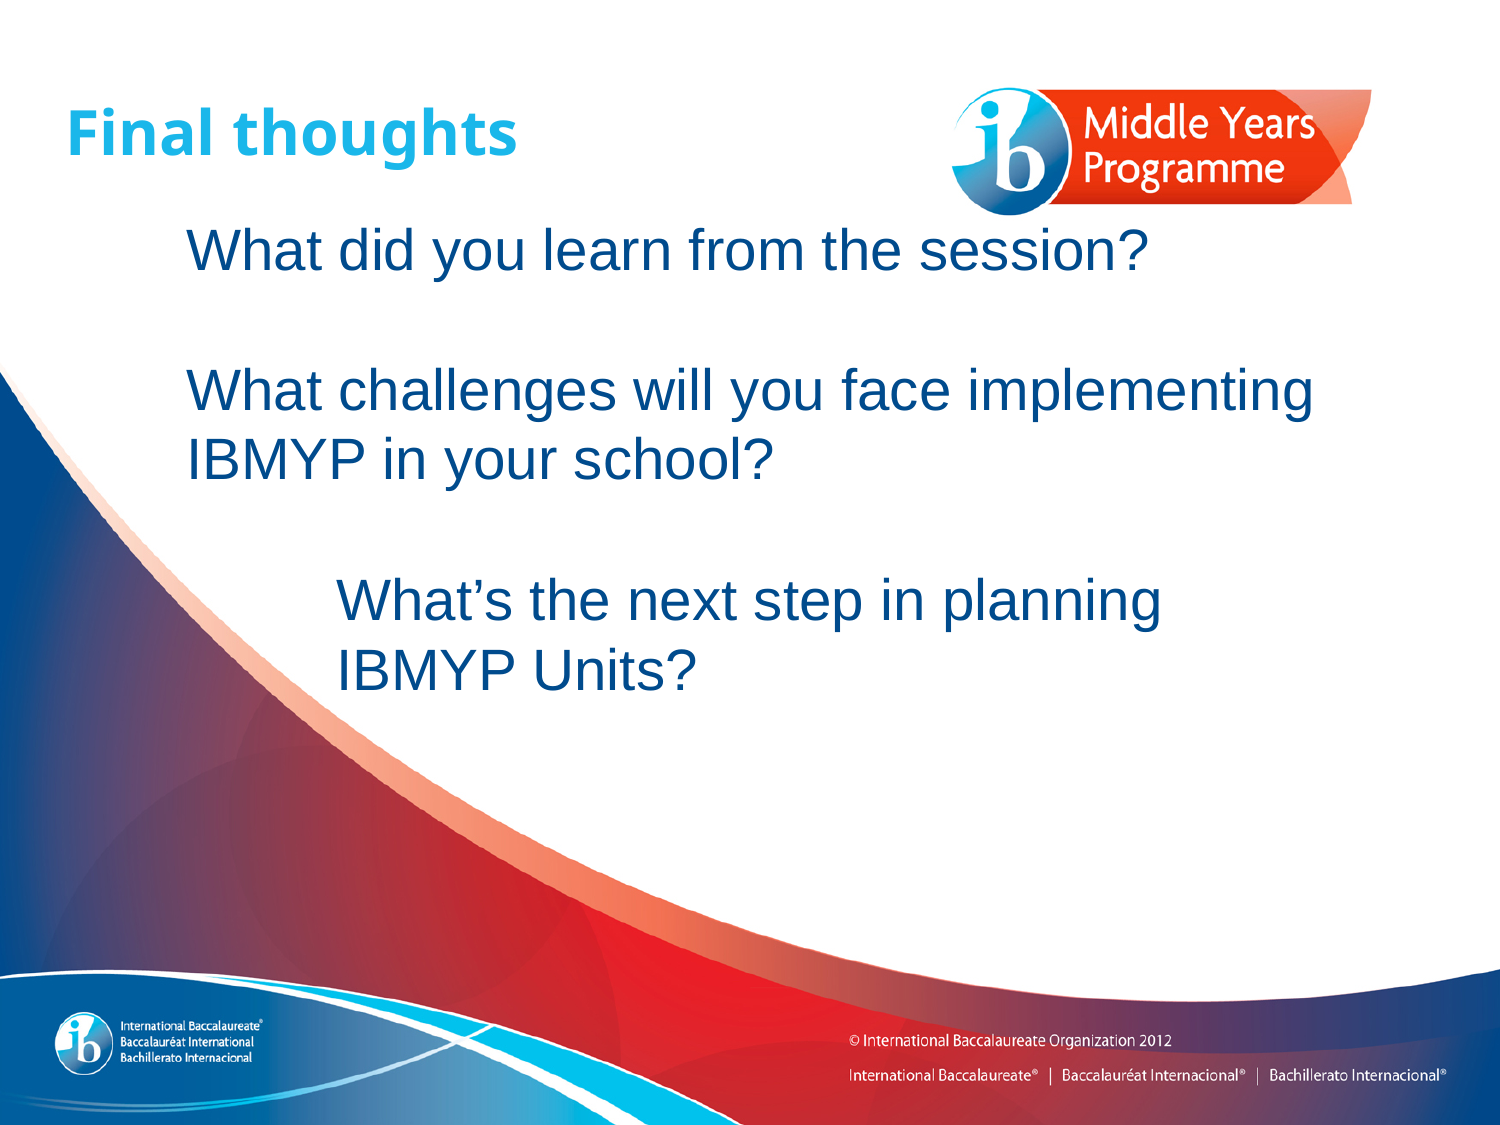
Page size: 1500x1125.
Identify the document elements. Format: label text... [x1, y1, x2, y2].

title Final thoughts [64, 71, 1376, 190]
picture [0, 0, 1500, 1125]
list What did you learn from the session? What challenges will you face implementing IBMYP in your school? What’s the next step in planning IBMYP Units? [185, 227, 1343, 686]
